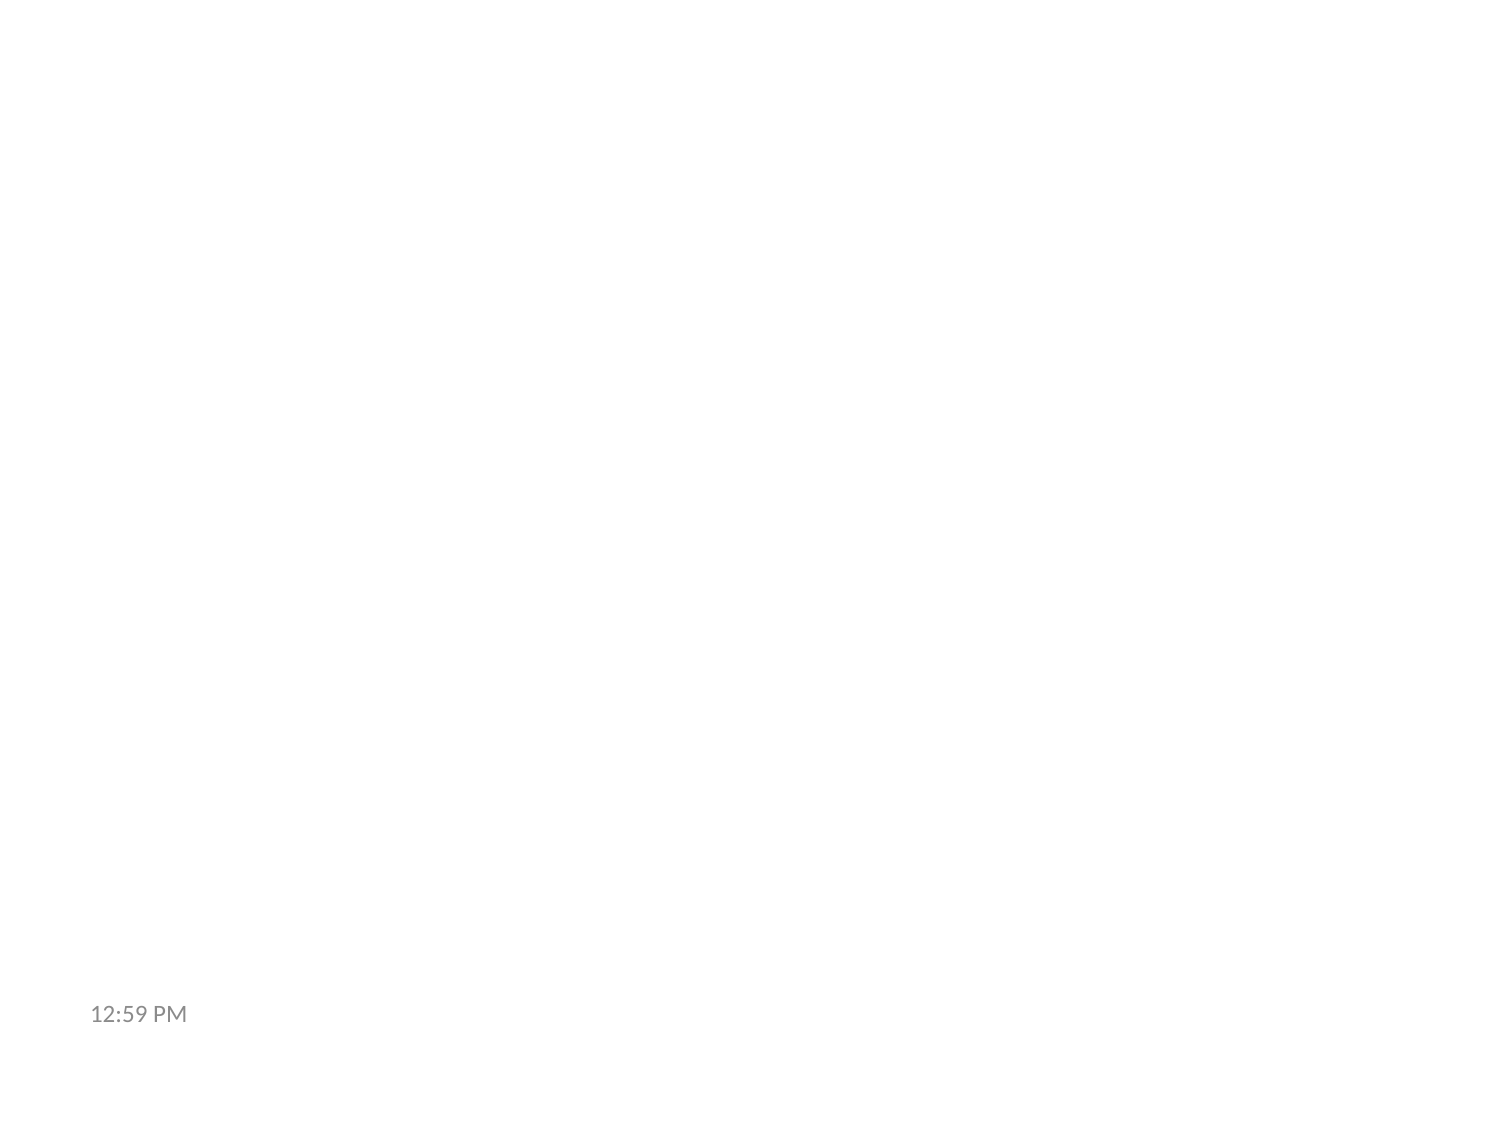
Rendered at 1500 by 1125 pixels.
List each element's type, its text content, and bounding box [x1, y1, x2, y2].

text_box 3:35 PM [75, 982, 425, 1043]
